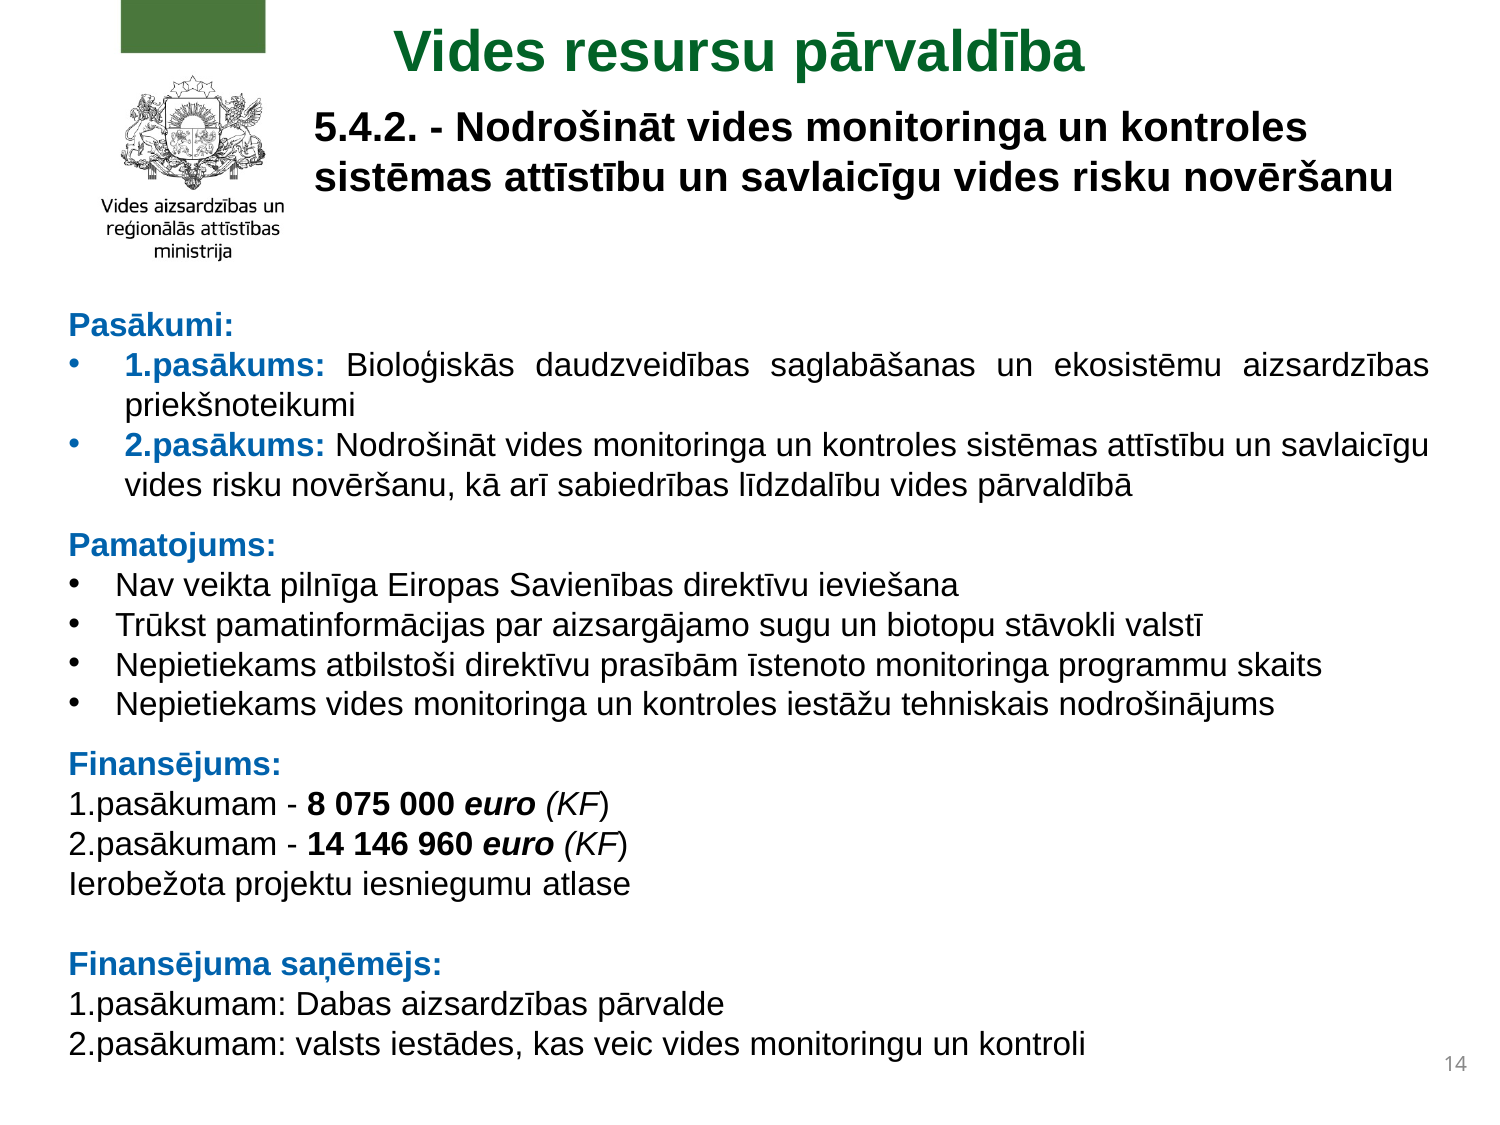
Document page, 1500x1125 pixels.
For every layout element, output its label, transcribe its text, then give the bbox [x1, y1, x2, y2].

picture [48, 0, 338, 321]
text_box Vides resursu pārvaldība [133, 5, 1346, 93]
title 5.4.2. - Nodrošināt vides monitoringa un kontroles sistēmas attīstību un savlaicīgu vides risku novēršanu [298, 91, 1448, 236]
list Pasākumi: 1.pasākums: Bioloģiskās daudzveidības saglabāšanas un ekosistēmu aizsardzības priekšnoteikumi 2.pasākums: Nodrošināt vides monitoringa un kontroles sistēmas attīstību un savlaicīgu vides risku novēršanu, kā arī sabiedrības līdzdalību vides pārvaldībā Pamatojums: Nav veikta pilnīga Eiropas Savienības direktīvu ieviešana Trūkst pamatinformācijas par aizsargājamo sugu un biotopu stāvokli valstī Nepietiekams atbilstoši direktīvu prasībām īstenoto monitoringa programmu skaits Nepietiekams vides monitoringa un kontroles iestāžu tehniskais nodrošinājums Finansējums: 1.pasākumam - 8 075 000 euro (KF) 2.pasākumam - 14 146 960 euro (KF) Ierobežota projektu iesniegumu atlase Finansējuma saņēmējs: 1.pasākumam: Dabas aizsardzības pārvalde 2.pasākumam: valsts iestādes, kas veic vides monitoringu un kontroli [52, 255, 1448, 1112]
slide_number 14 [1408, 1038, 1483, 1089]
